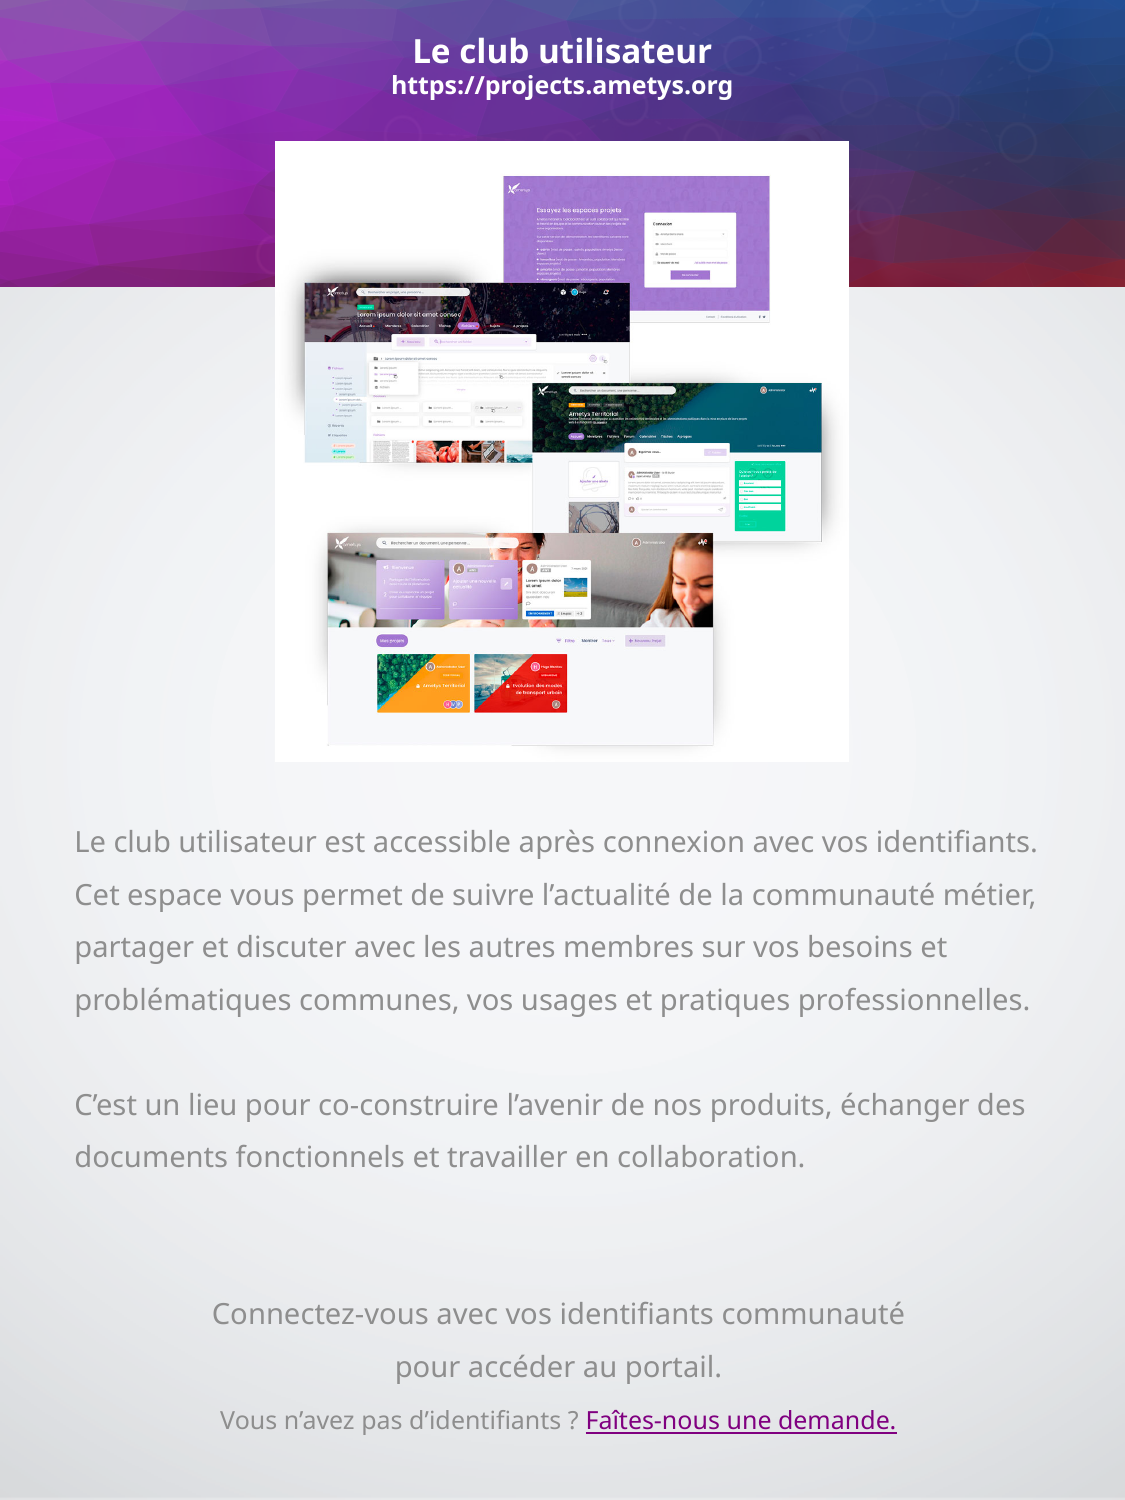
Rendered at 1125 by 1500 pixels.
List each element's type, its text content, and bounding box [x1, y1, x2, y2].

picture [0, 0, 1125, 1500]
text_box Le club utilisateur est accessible après connexion avec vos identifiants. Cet espace vous permet de suivre l’actualité de la communauté métier, partager et discuter avec les autres membres sur vos besoins et problématiques communes, vos usages et pratiques professionnelles. C’est un lieu pour co-construire l’avenir de nos produits, échanger des documents fonctionnels et travailler en collaboration. Connectez-vous avec vos identifiants communauté pour accéder au portail. Vous n’avez pas d’identifiants ? Faîtes-nous une demande. [59, 798, 1066, 1443]
